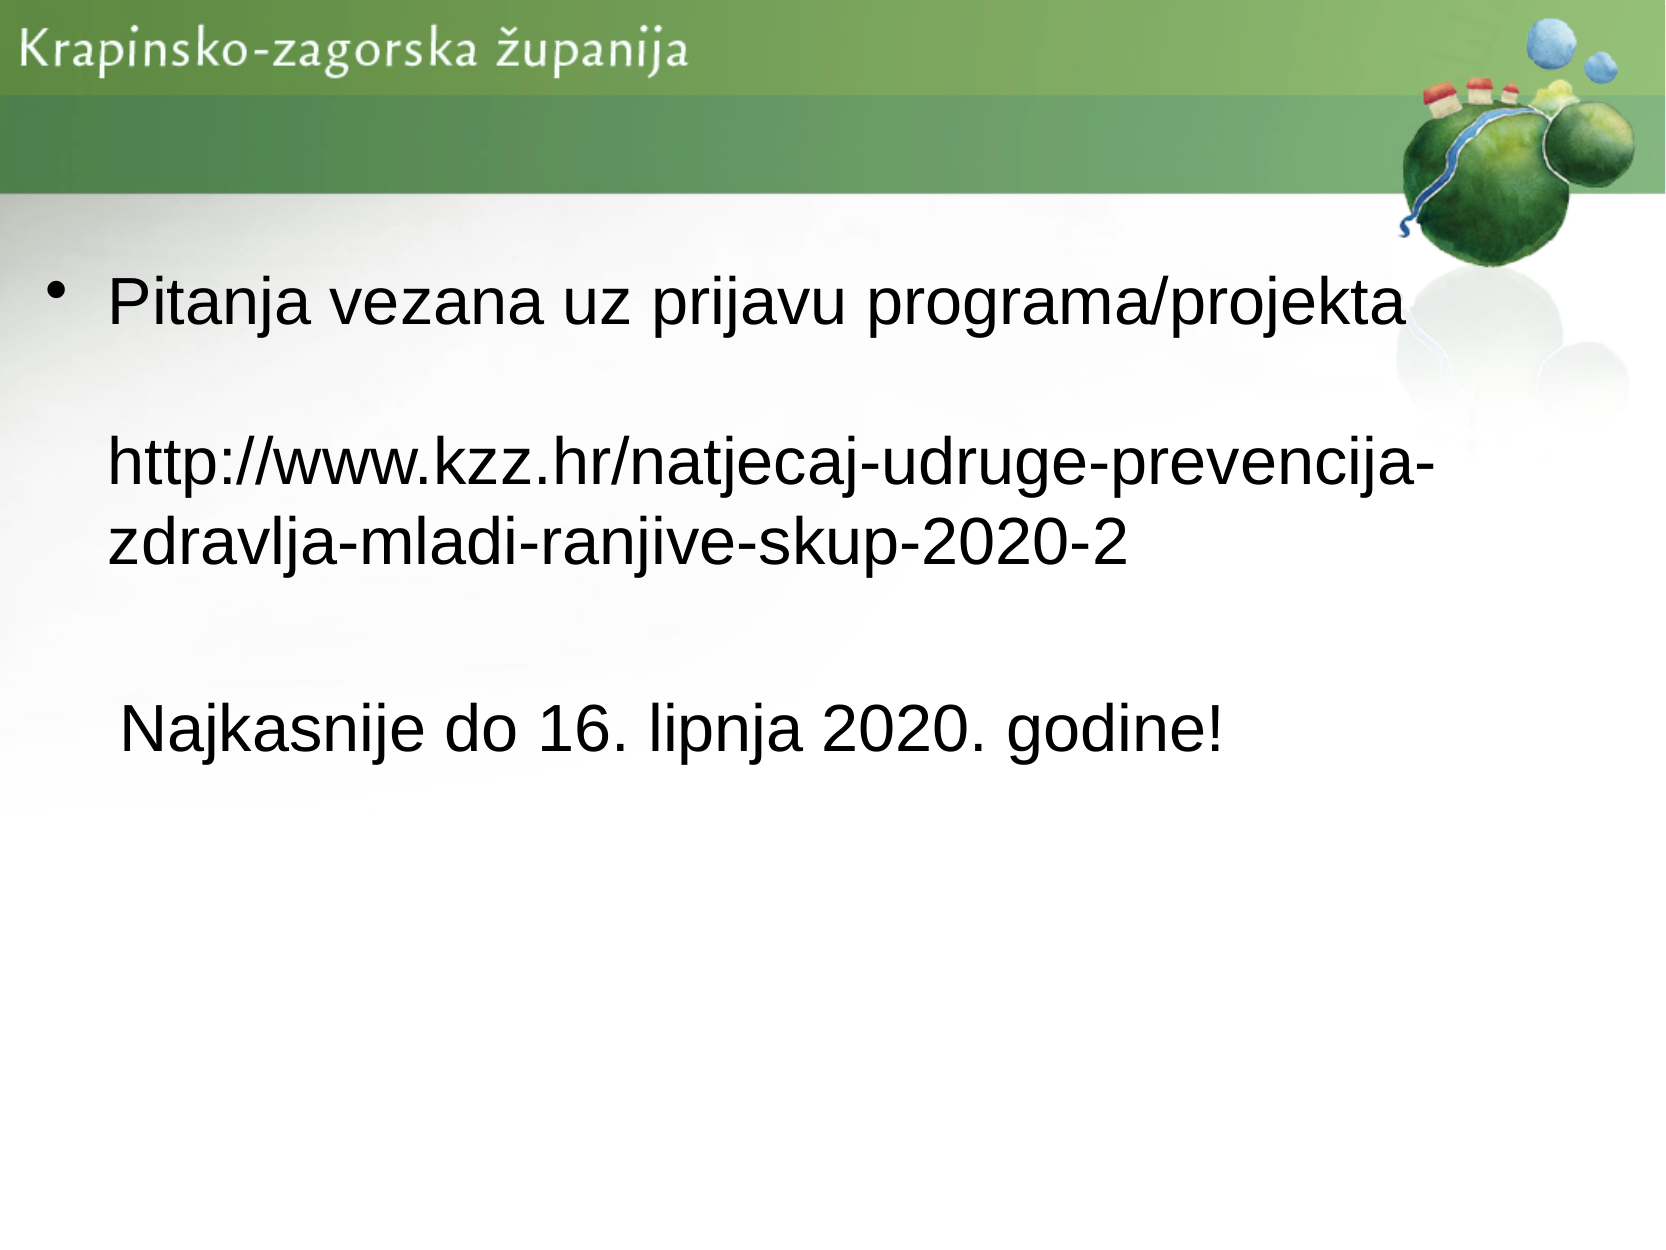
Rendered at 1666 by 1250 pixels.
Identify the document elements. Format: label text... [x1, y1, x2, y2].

list Pitanja vezana uz prijavu programa/projekta http://www.kzz.hr/natjecaj-udruge-prevencija-zdravlja-mladi-ranjive-skup-2020-2 Najkasnije do 16. lipnja 2020. godine! [28, 249, 1632, 1220]
picture [0, 0, 1666, 1250]
